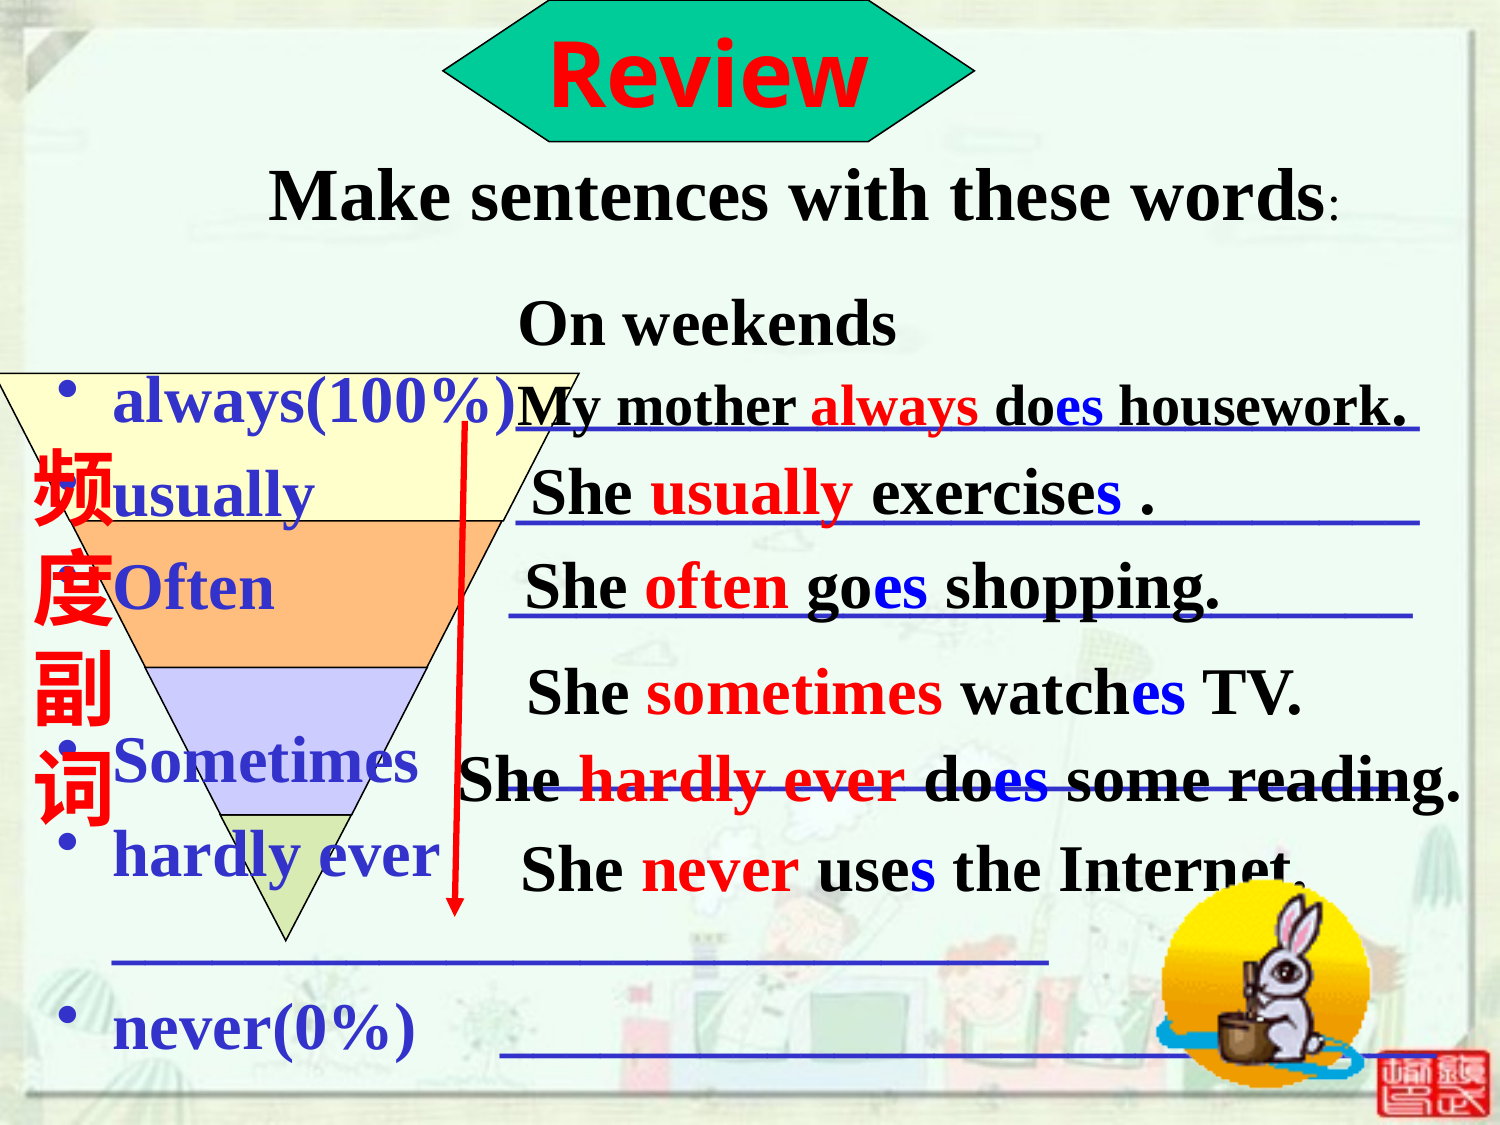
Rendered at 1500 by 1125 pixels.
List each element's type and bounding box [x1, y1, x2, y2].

picture [0, 0, 1500, 1125]
text_box [0, 373, 580, 941]
